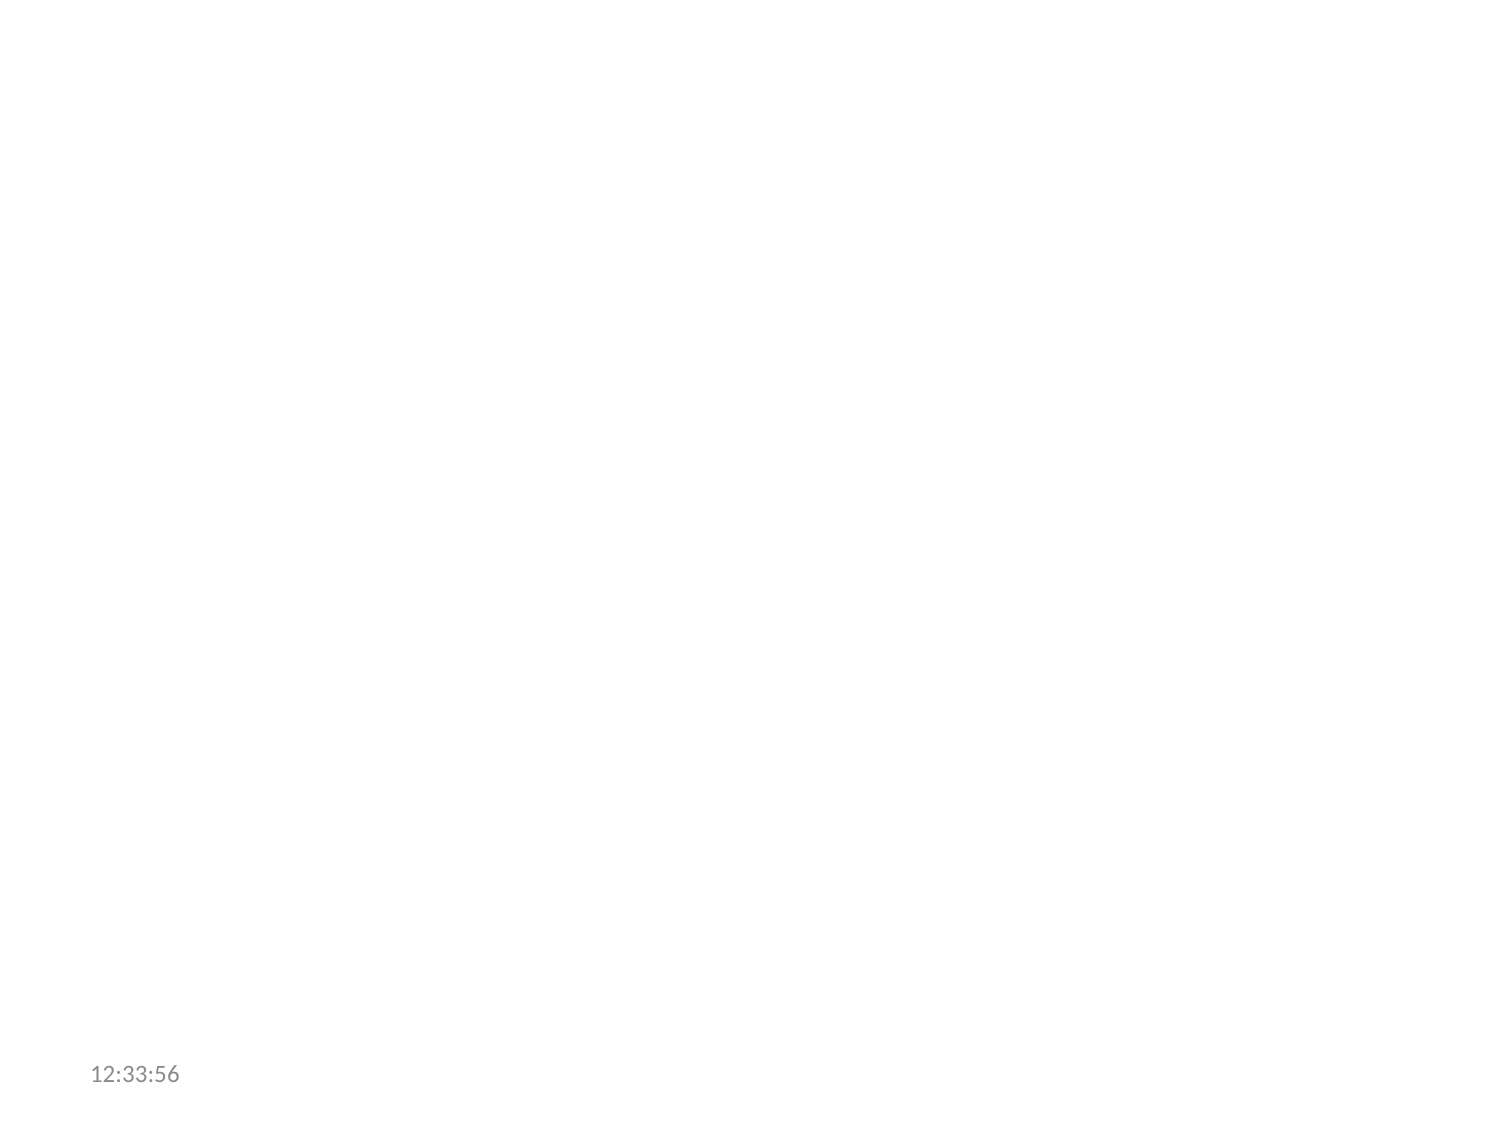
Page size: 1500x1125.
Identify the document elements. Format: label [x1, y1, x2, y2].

slide_number [75, 1042, 425, 1103]
